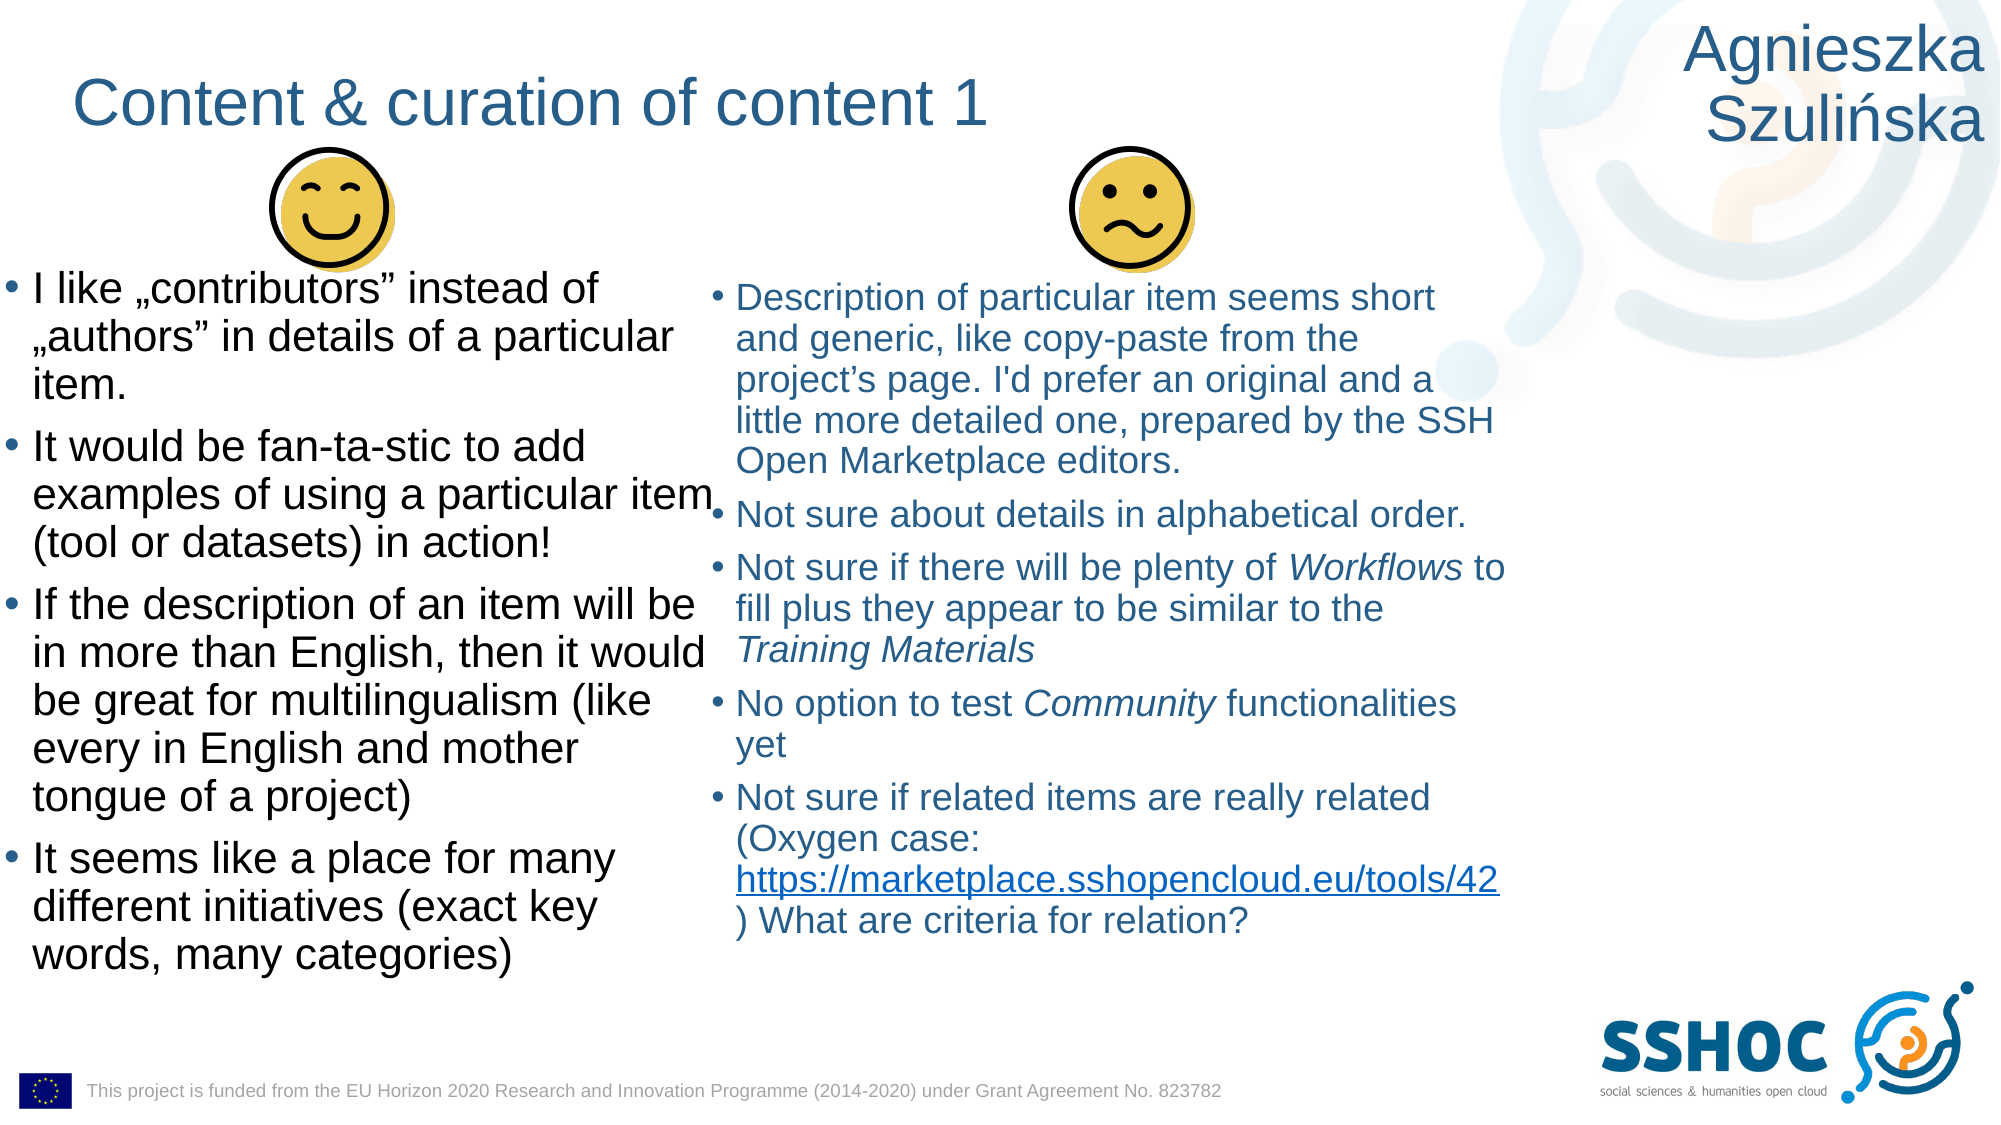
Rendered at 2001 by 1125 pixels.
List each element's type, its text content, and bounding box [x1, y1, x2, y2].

list I like „contributors” instead of „authors” in details of a particular item. It would be fan-ta-stic to add examples of using a particular item (tool or datasets) in action! If the description of an item will be in more than English, then it would be great for multilingualism (like every in English and mother tongue of a project) It seems like a place for many different initiatives (exact key words, many categories) [0, 257, 726, 996]
picture [1597, 965, 2001, 1118]
picture [1069, 146, 1195, 273]
picture [268, 146, 395, 273]
picture [19, 1073, 72, 1109]
text_box Agnieszka Szulińska [1518, 0, 2000, 228]
text_box Description of particular item seems short and generic, like copy-paste from the project’s page. I'd prefer an original and a little more detailed one, prepared by the SSH Open Marketplace editors. Not sure about details in alphabetical order. Not sure if there will be plenty of Workflows to fill plus they appear to be similar to the Training Materials No option to test Community functionalities yet Not sure if related items are really related (Oxygen case: https://marketplace.sshopencloud.eu/tools/42) What are criteria for relation? [703, 270, 1517, 984]
title Content & curation of content 1 [64, 59, 1863, 288]
